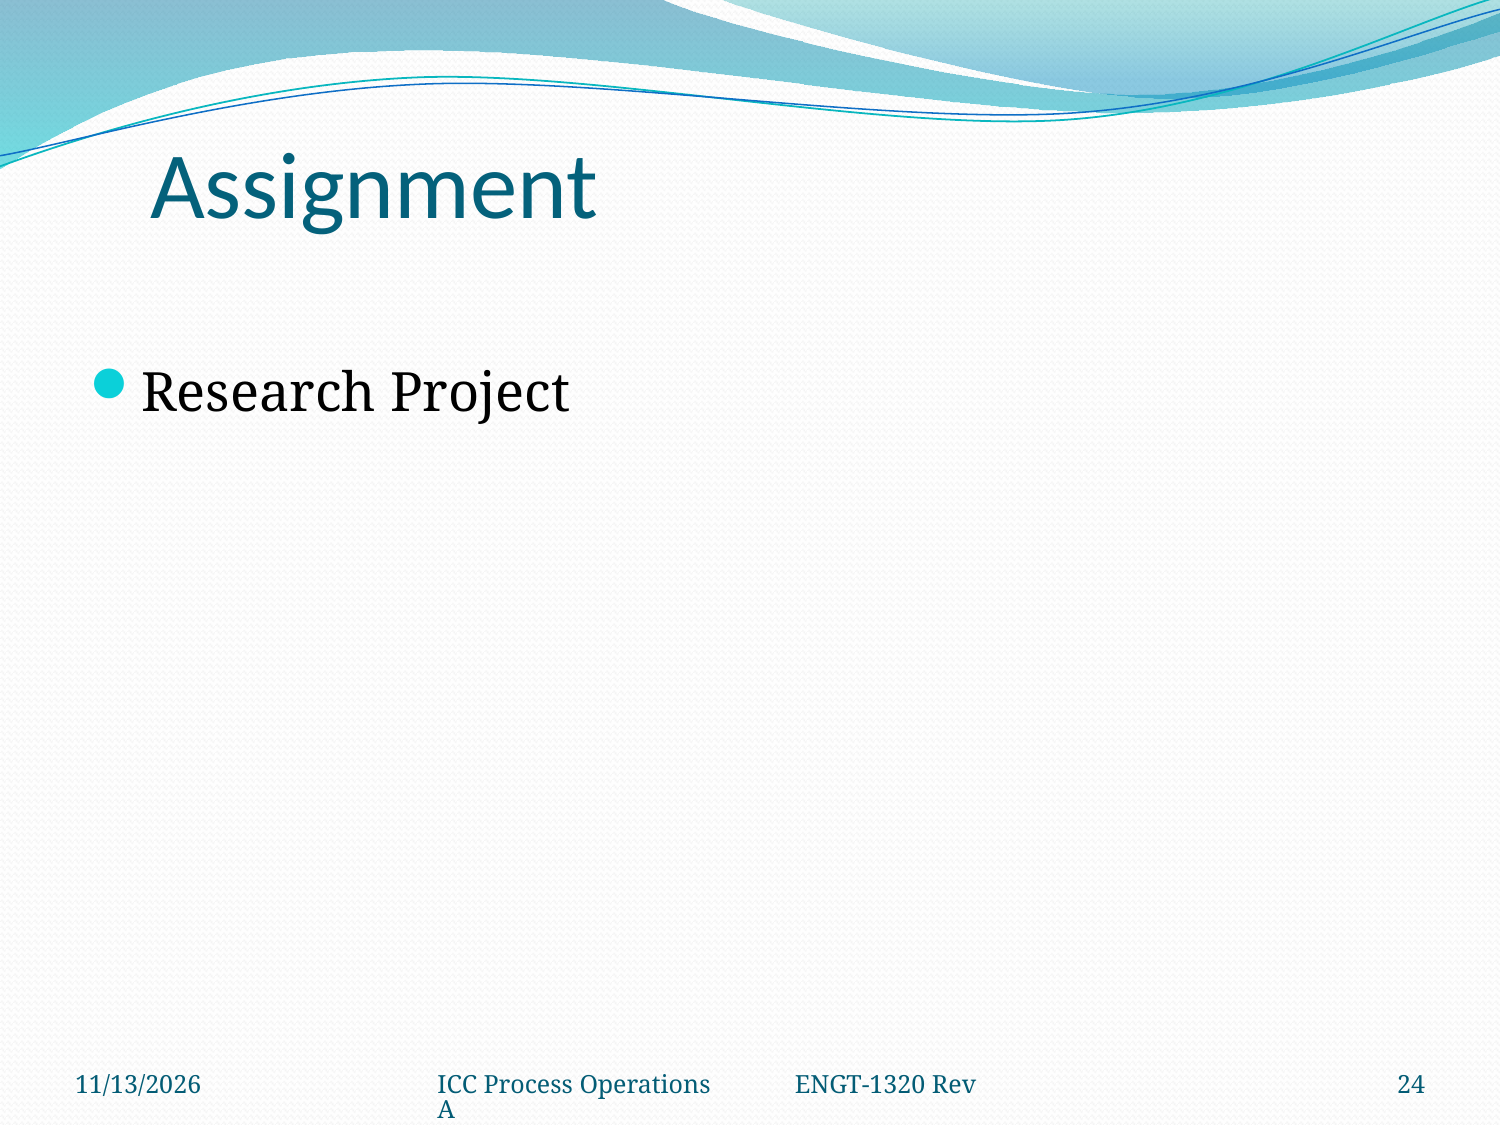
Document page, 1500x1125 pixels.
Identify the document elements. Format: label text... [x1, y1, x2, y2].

footer ICC Process Operations ENGT-1320 Rev A [437, 1042, 988, 1103]
slide_number 24 [1299, 1042, 1425, 1103]
list Research Project [75, 350, 1425, 1038]
title Assignment [150, 115, 975, 238]
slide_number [75, 1042, 425, 1103]
